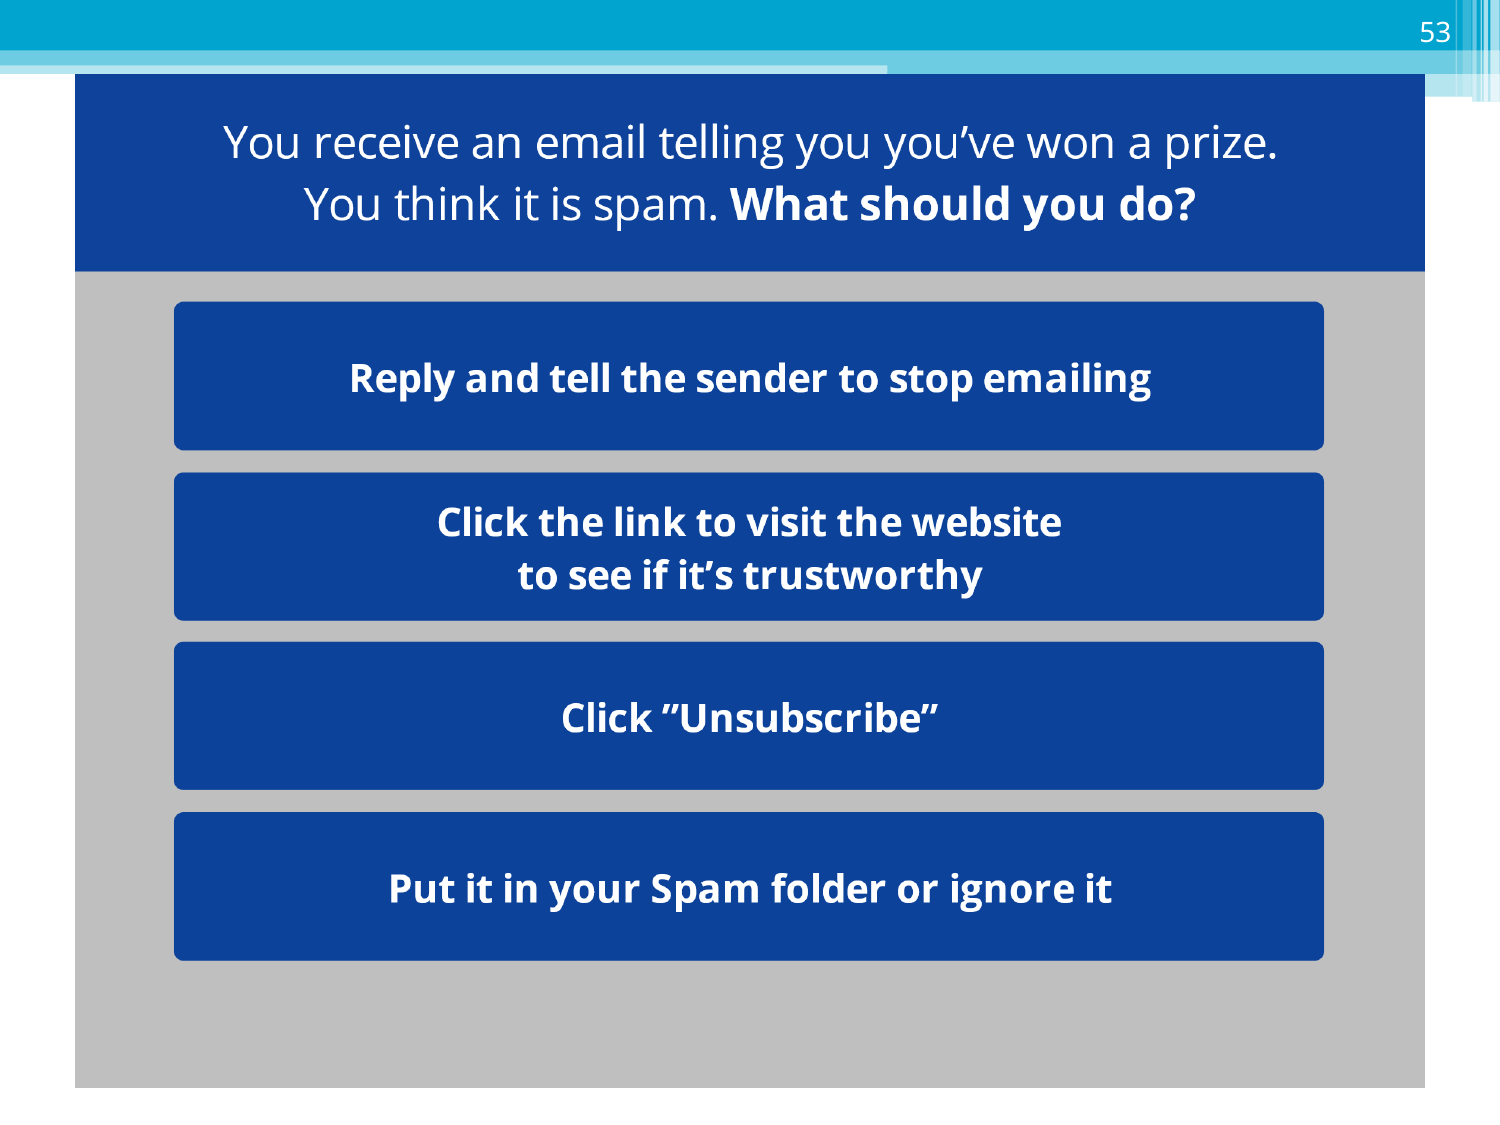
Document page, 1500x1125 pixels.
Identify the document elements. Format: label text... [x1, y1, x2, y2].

picture [74, 74, 1425, 1088]
slide_number 53 [1341, 0, 1466, 61]
